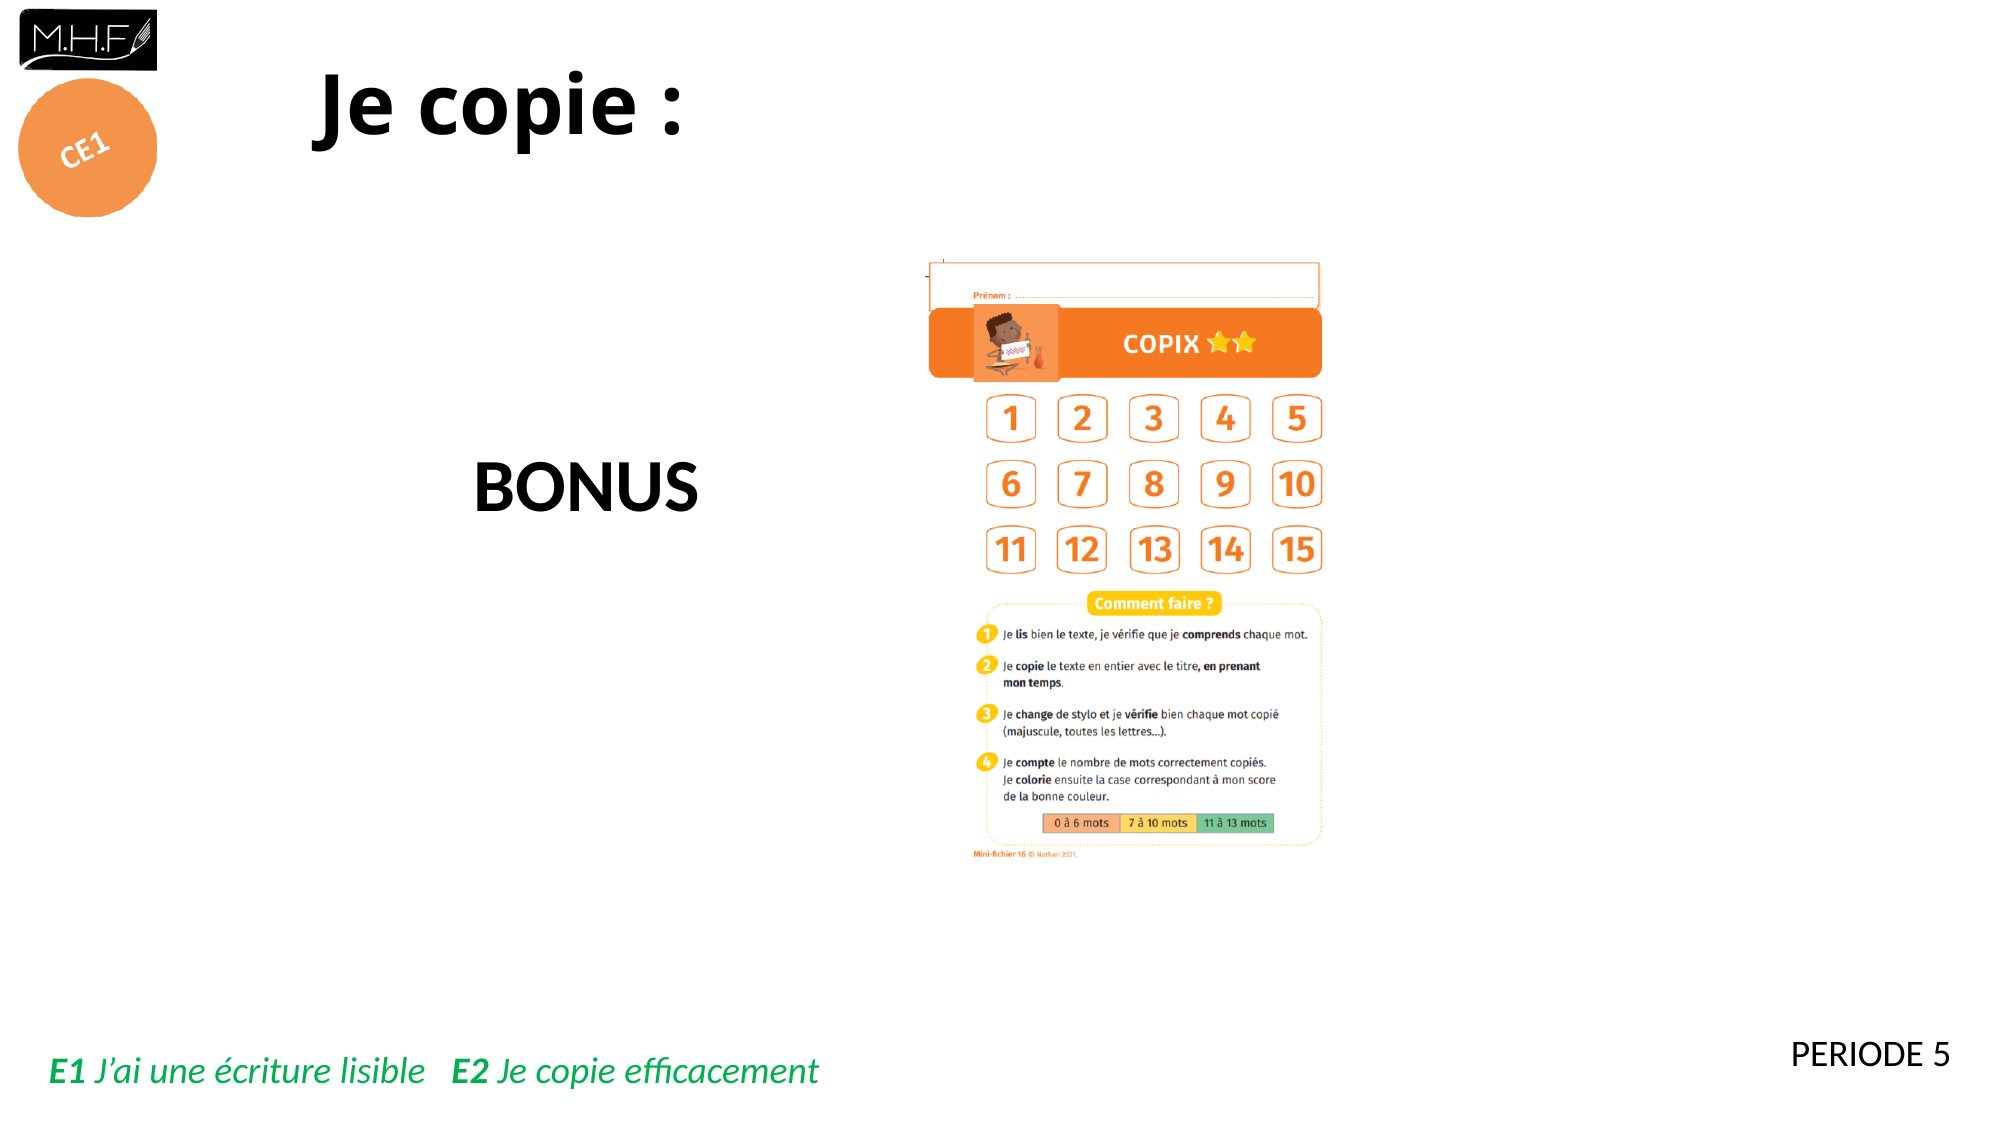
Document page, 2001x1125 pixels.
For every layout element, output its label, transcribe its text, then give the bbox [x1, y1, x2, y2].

text_box E1 J’ai une écriture lisible E2 Je copie efficacement [33, 1038, 973, 1125]
picture [925, 259, 1341, 866]
picture [16, 7, 157, 74]
text_box BONUS [458, 384, 925, 759]
picture [18, 78, 157, 218]
text_box PERIODE 5 [1362, 1021, 1967, 1082]
text_box Je copie : [303, 7, 1549, 208]
